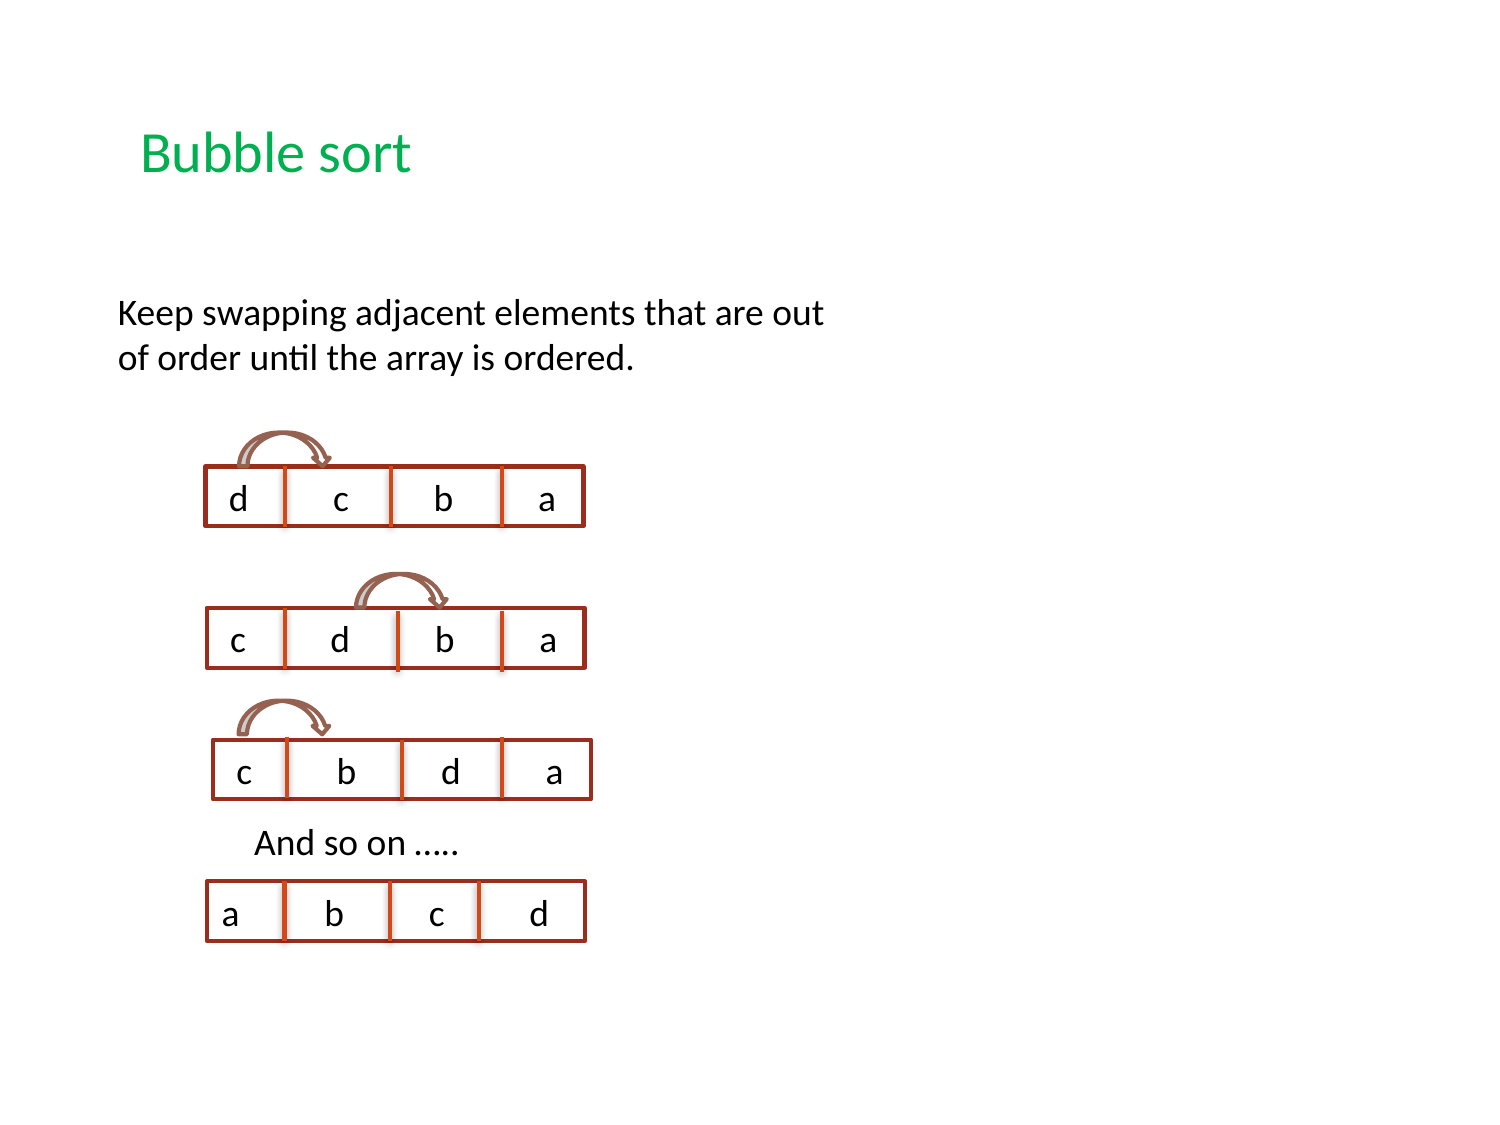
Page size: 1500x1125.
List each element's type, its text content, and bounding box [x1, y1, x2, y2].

text_box d c b a [203, 464, 586, 528]
text_box c d b a [205, 606, 587, 670]
text_box a b c d [205, 879, 587, 943]
title Bubble sort [124, 55, 1475, 244]
text_box [236, 430, 332, 469]
text_box c b d a [292, 738, 497, 801]
text_box And so on ….. [239, 810, 526, 871]
text_box c b d a [211, 738, 282, 801]
text_box Keep swapping adjacent elements that are out of order until the array is ordered. [103, 190, 854, 386]
text_box [236, 698, 332, 737]
text_box c b d a [507, 738, 593, 801]
text_box [353, 571, 449, 610]
